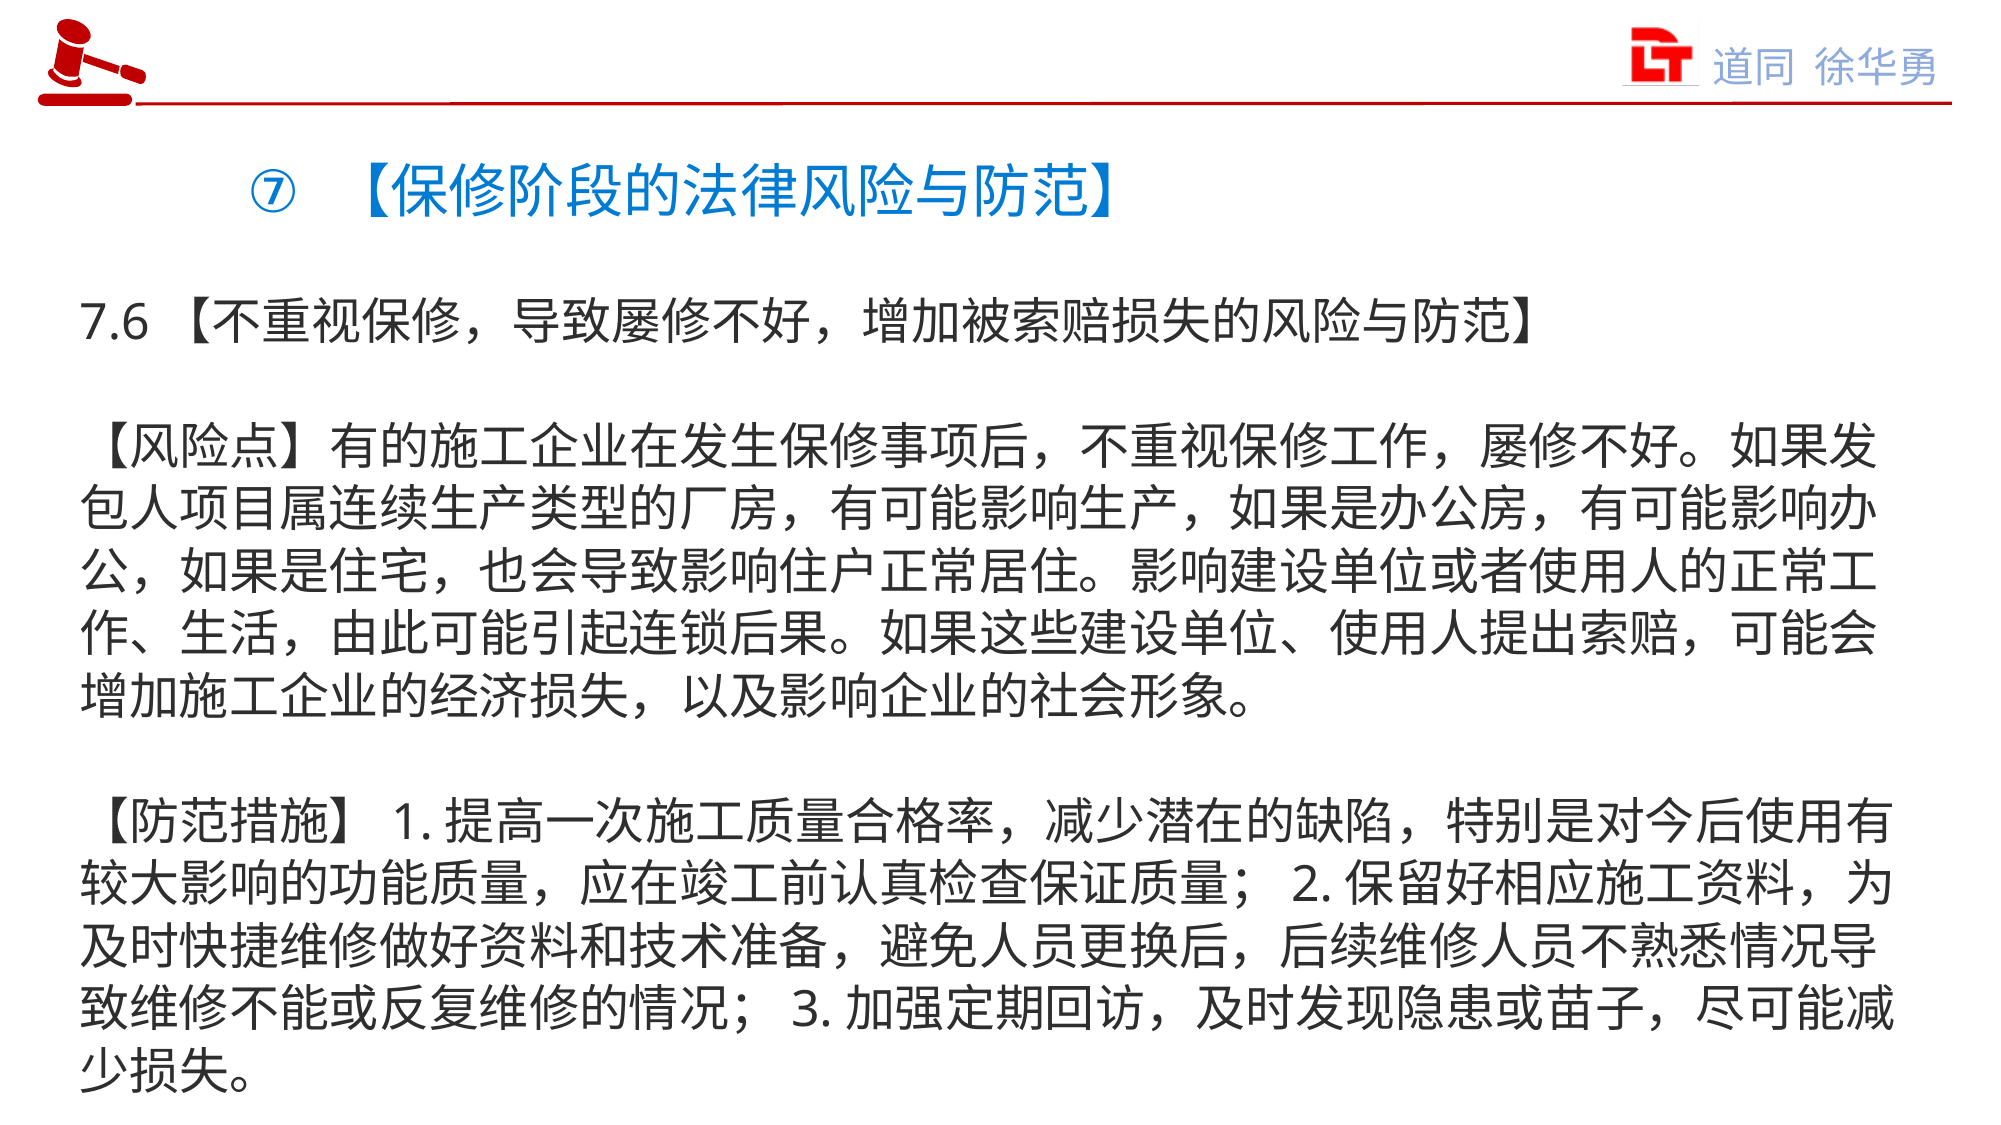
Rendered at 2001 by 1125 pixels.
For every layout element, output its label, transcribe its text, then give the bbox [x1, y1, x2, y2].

text_box 【保修阶段的法律风险与防范】 7.6【不重视保修，导致屡修不好，增加被索赔损失的风险与防范】 【风险点】有的施工企业在发生保修事项后，不重视保修工作，屡修不好。如果发包人项目属连续生产类型的厂房，有可能影响生产，如果是办公房，有可能影响办公，如果是住宅，也会导致影响住户正常居住。影响建设单位或者使用人的正常工作、生活，由此可能引起连锁后果。如果这些建设单位、使用人提出索赔，可能会增加施工企业的经济损失，以及影响企业的社会形象。 【防范措施】1.提高一次施工质量合格率，减少潜在的缺陷，特别是对今后使用有较大影响的功能质量，应在竣工前认真检查保证质量；2.保留好相应施工资料，为及时快捷维修做好资料和技术准备，避免人员更换后，后续维修人员不熟悉情况导致维修不能或反复维修的情况；3.加强定期回访，及时发现隐患或苗子，尽可能减少损失。 [64, 154, 1936, 1107]
picture [1622, 19, 1699, 97]
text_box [37, 17, 1954, 106]
